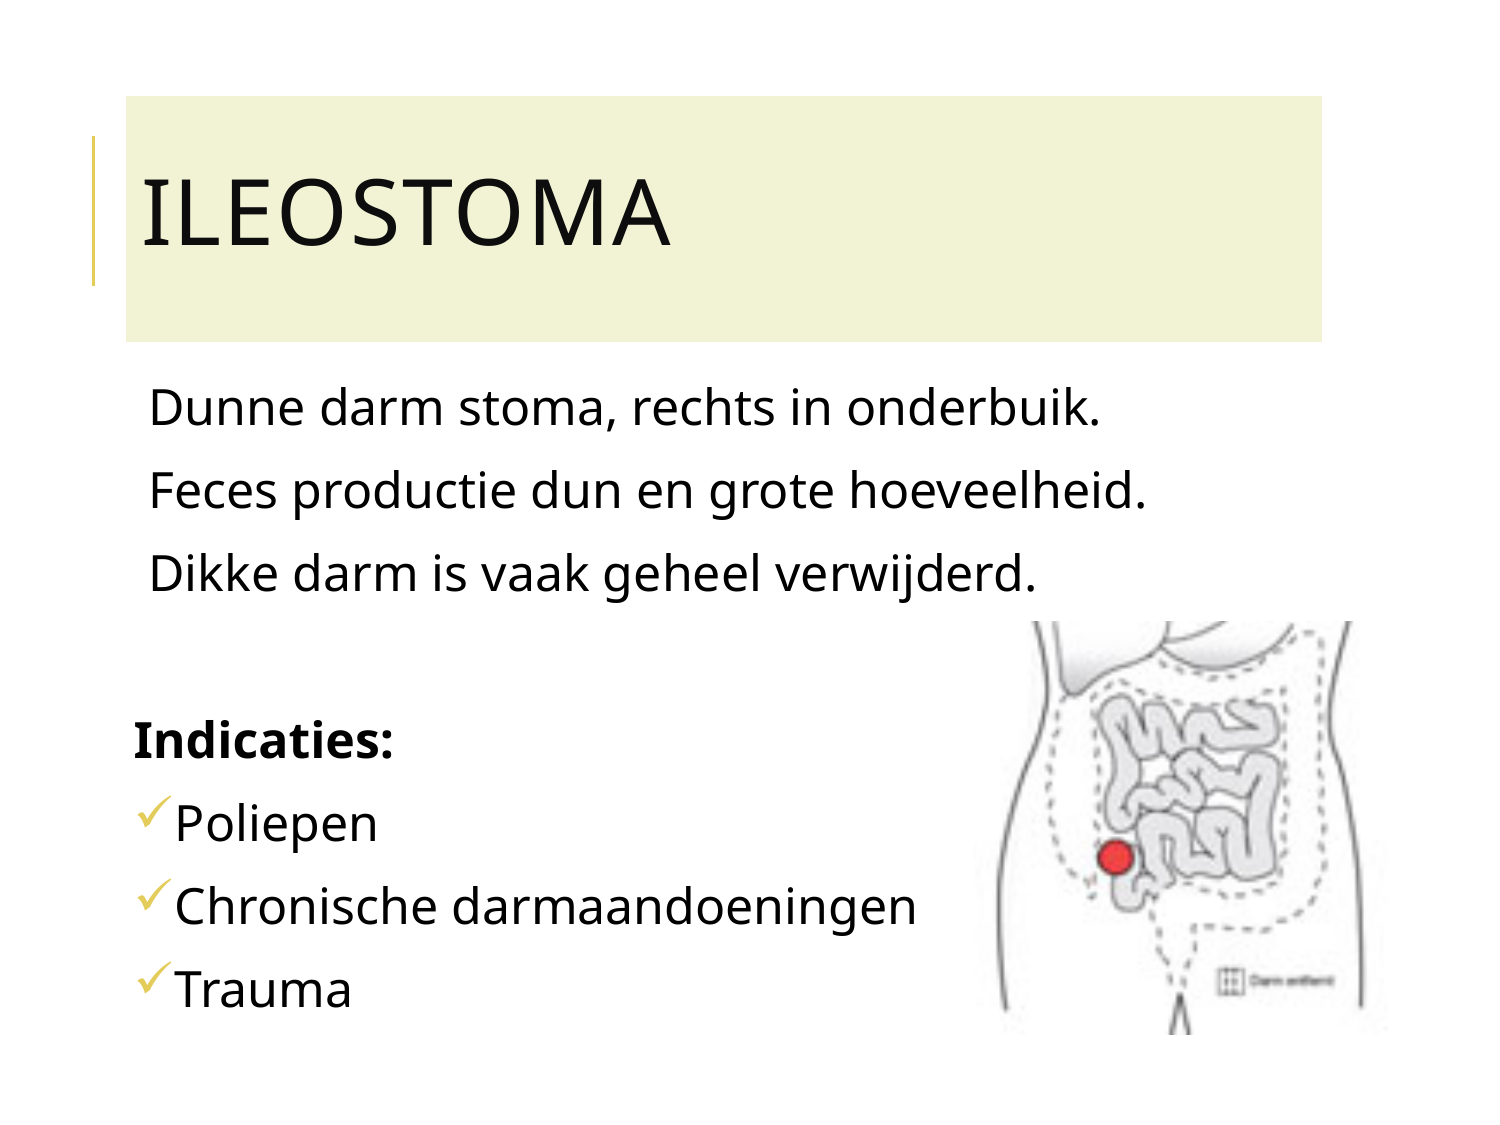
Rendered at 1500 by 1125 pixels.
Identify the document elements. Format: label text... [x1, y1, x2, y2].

title Ileostoma [126, 96, 1322, 342]
list Dunne darm stoma, rechts in onderbuik. Feces productie dun en grote hoeveelheid. Dikke darm is vaak geheel verwijderd. Indicaties: Poliepen Chronische darmaandoeningen Trauma [126, 375, 1322, 1035]
picture [974, 621, 1389, 1036]
